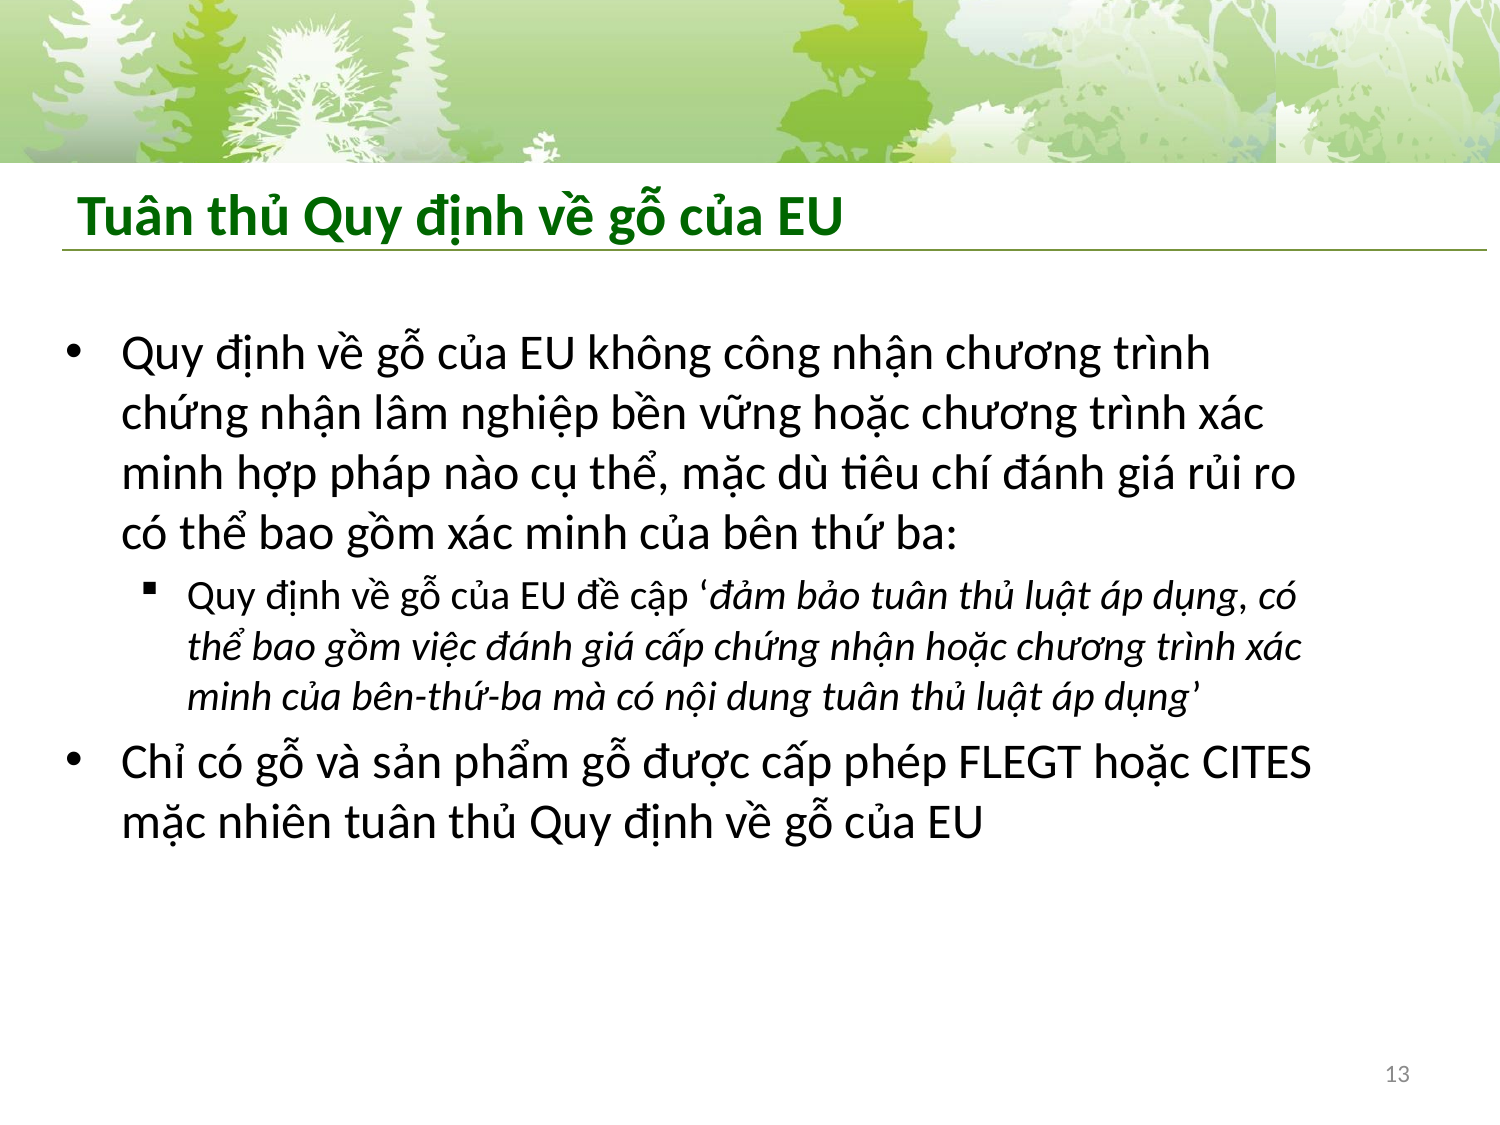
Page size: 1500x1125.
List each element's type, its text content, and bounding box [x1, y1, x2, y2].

list Quy định về gỗ của EU không công nhận chương trình chứng nhận lâm nghiệp bền vững hoặc chương trình xác minh hợp pháp nào cụ thể, mặc dù tiêu chí đánh giá rủi ro có thể bao gồm xác minh của bên thứ ba: Quy định về gỗ của EU đề cập ‘đảm bảo tuân thủ luật áp dụng, có thể bao gồm việc đánh giá cấp chứng nhận hoặc chương trình xác minh của bên-thứ-ba mà có nội dung tuân thủ luật áp dụng’ Chỉ có gỗ và sản phẩm gỗ được cấp phép FLEGT hoặc CITES mặc nhiên tuân thủ Quy định về gỗ của EU [50, 312, 1350, 1055]
title Tuân thủ Quy định về gỗ của EU [62, 174, 1350, 250]
slide_number 13 [1074, 1042, 1425, 1103]
picture [0, 0, 1500, 163]
